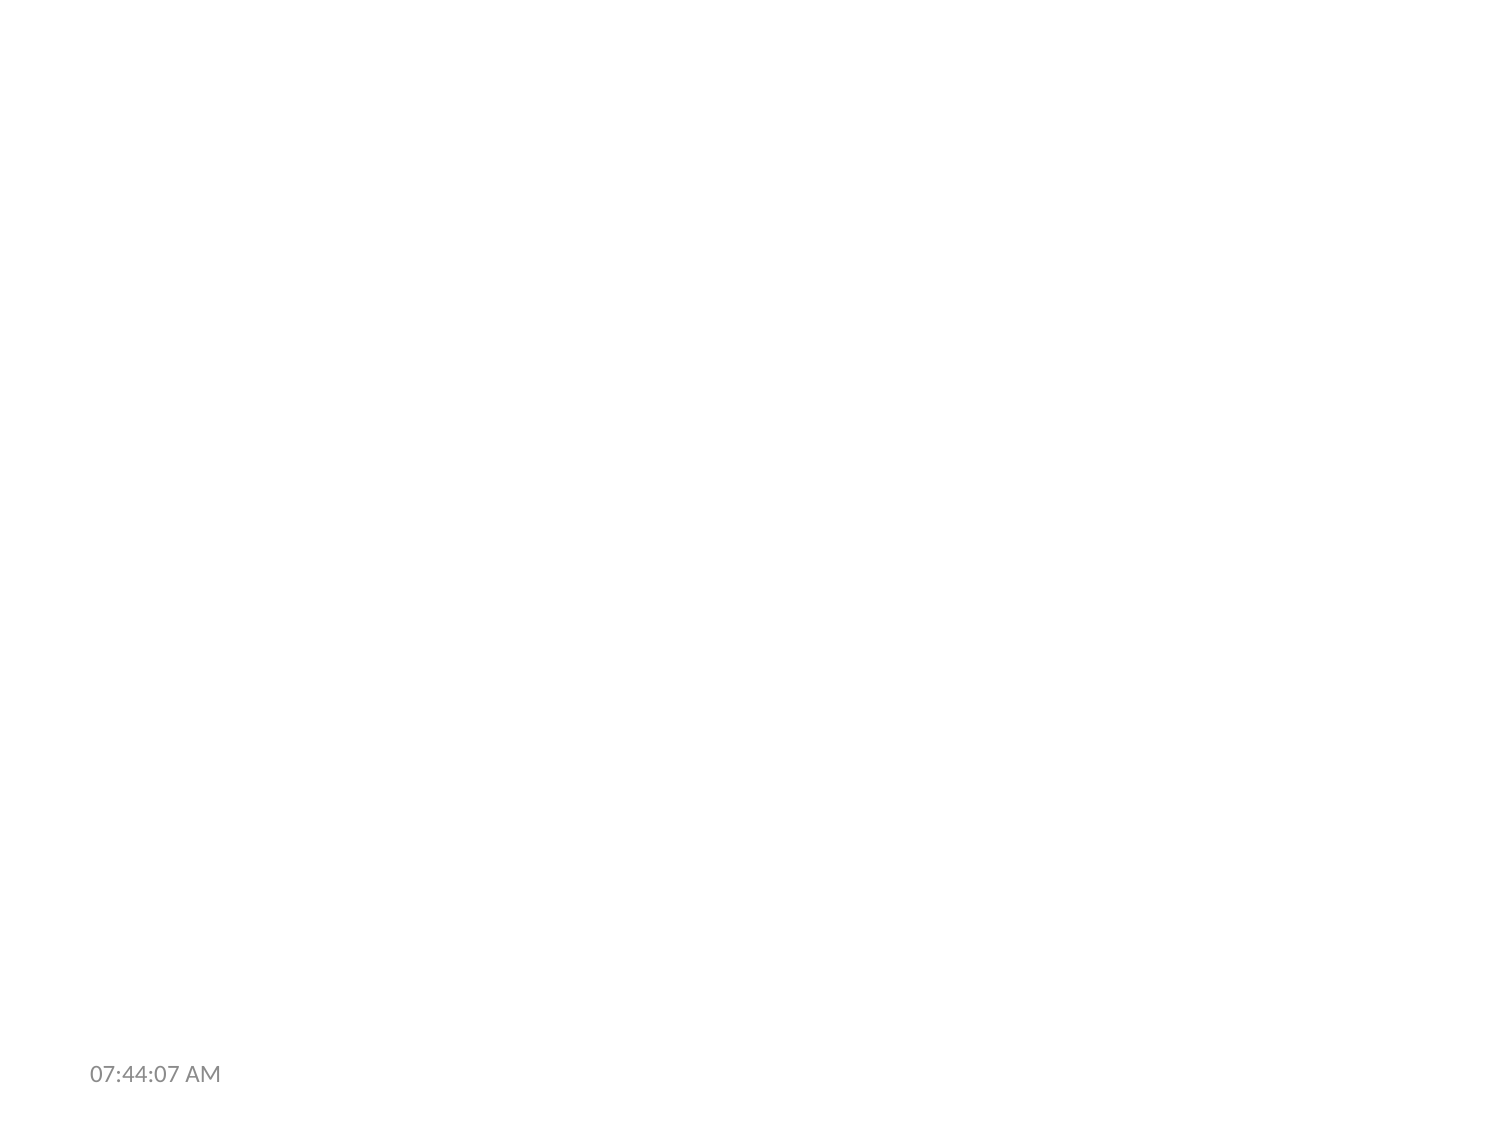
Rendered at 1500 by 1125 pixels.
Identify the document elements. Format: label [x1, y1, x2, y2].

slide_number [75, 1042, 425, 1103]
